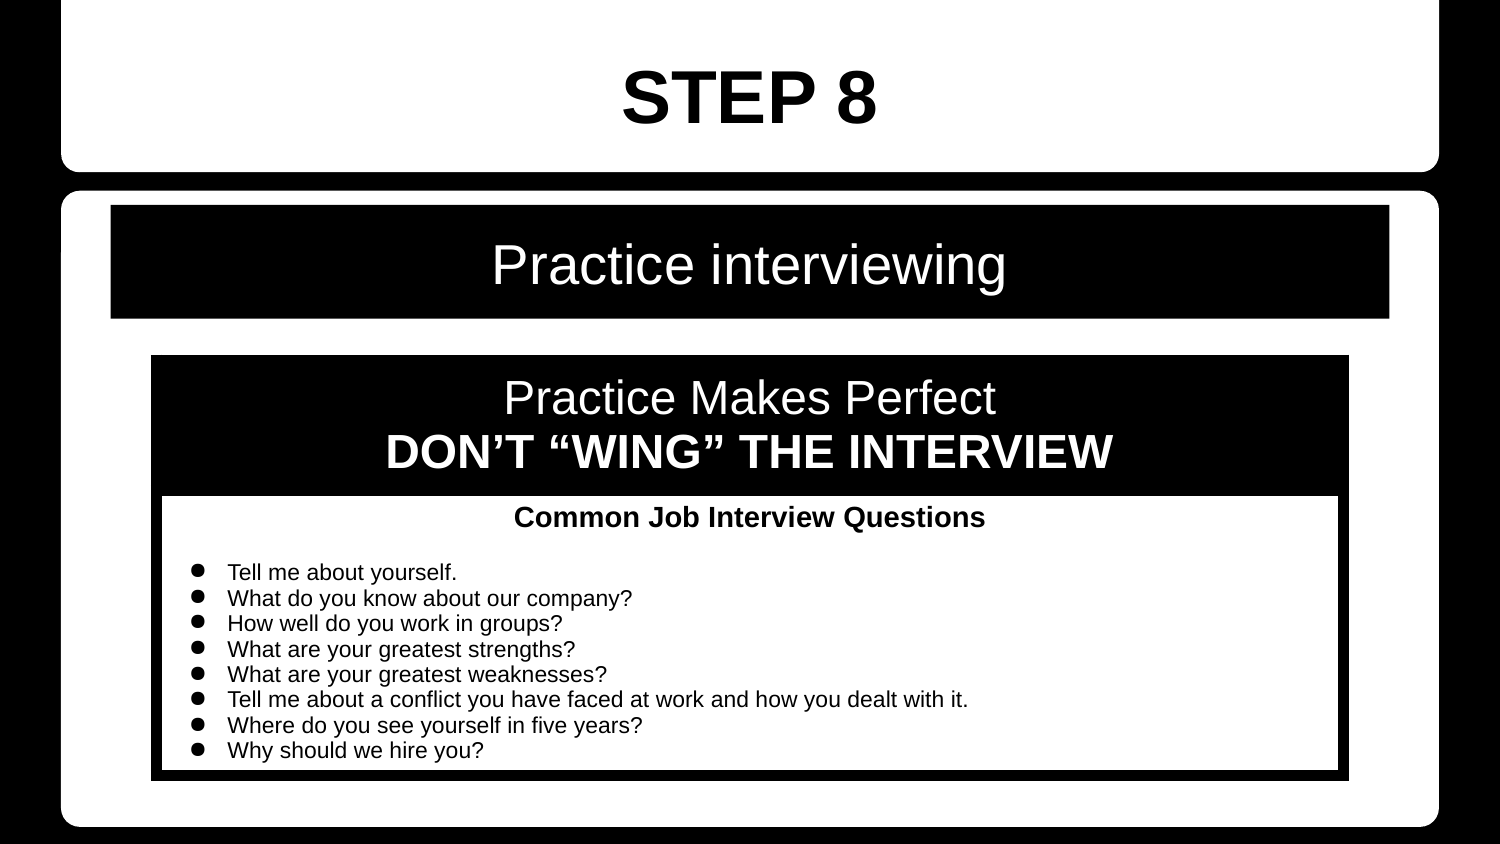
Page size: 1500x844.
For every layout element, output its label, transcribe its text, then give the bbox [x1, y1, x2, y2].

list Practice interviewing [110, 204, 1390, 319]
title STEP 8 [75, 22, 1425, 164]
table_header Practice Makes Perfect DON’T “WING” THE INTERVIEW [162, 366, 1338, 485]
table_cell Common Job Interview Questions Tell me about yourself. What do you know about our company? How well do you work in groups? What are your greatest strengths? What are your greatest weaknesses? Tell me about a conflict you have faced at work and how you dealt with it. Where do you see yourself in five years? Why should we hire you? [162, 496, 1338, 770]
